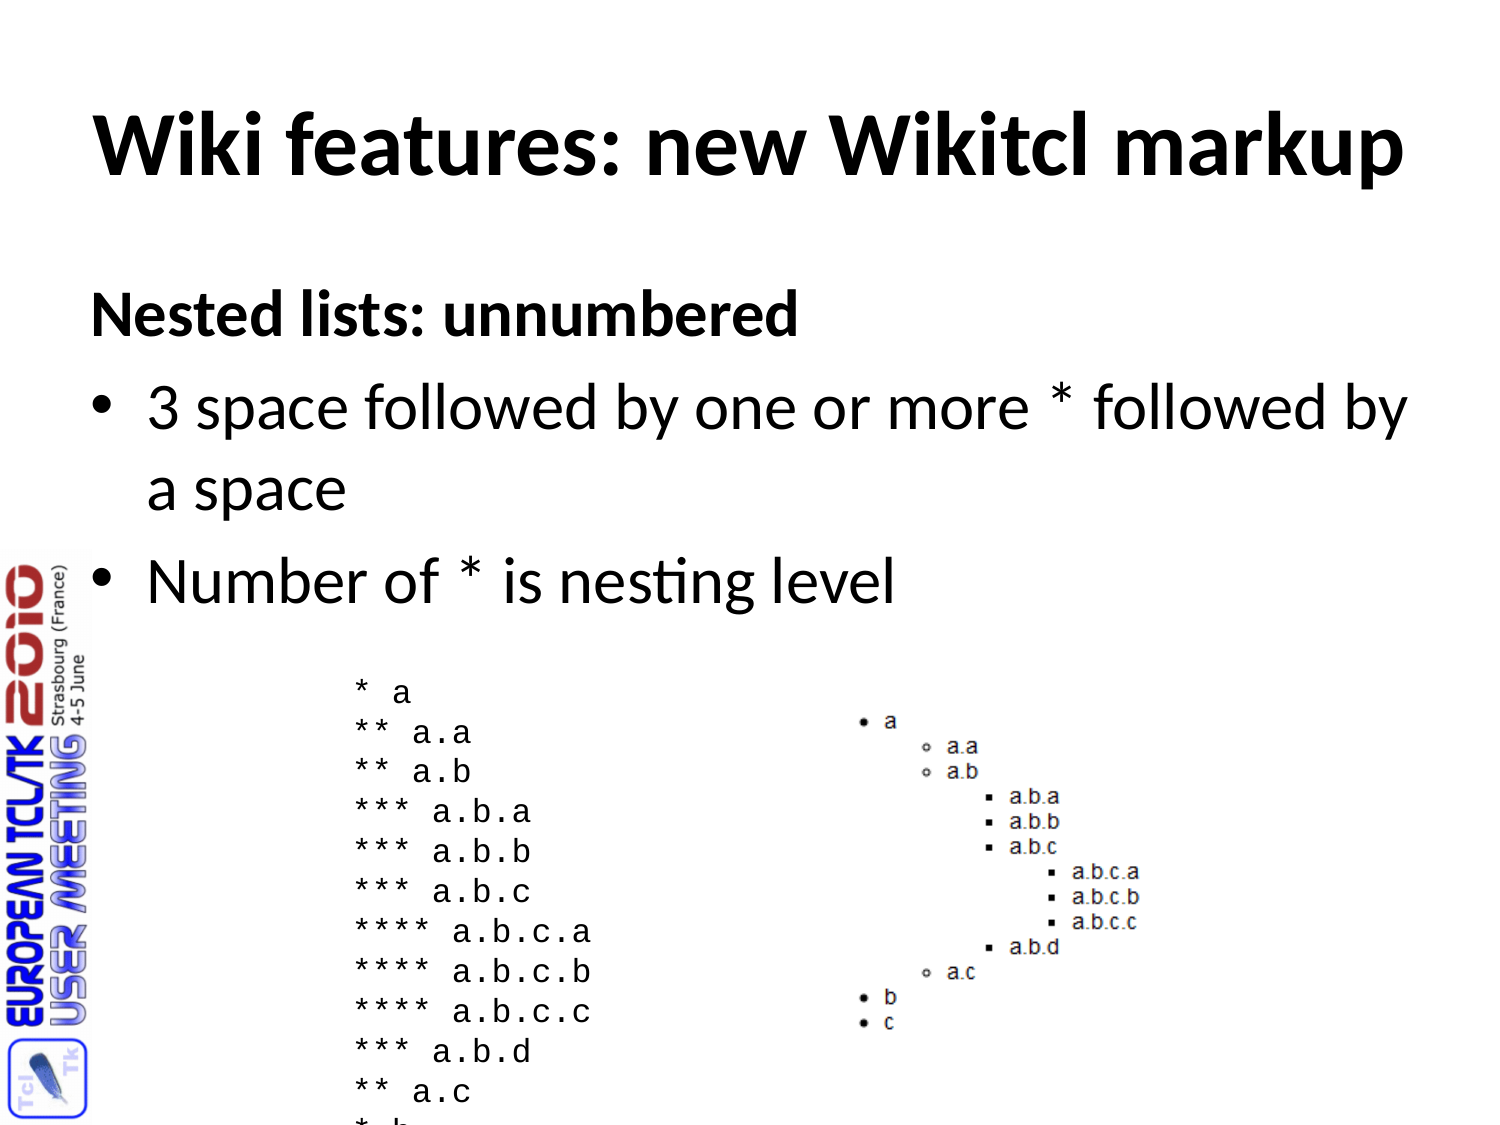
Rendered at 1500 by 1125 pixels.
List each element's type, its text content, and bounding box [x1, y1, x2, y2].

text_box * a ** a.a ** a.b *** a.b.a *** a.b.b *** a.b.c **** a.b.c.a **** a.b.c.b **** a.b.c.c *** a.b.d ** a.c * b * c [277, 662, 607, 1125]
picture [0, 550, 334, 1124]
title Wiki features: new Wikitcl markup [75, 45, 1425, 233]
picture [824, 699, 1174, 1062]
list Nested lists: unnumbered 3 space followed by one or more * followed by a space Number of * is nesting level [75, 262, 1425, 1005]
